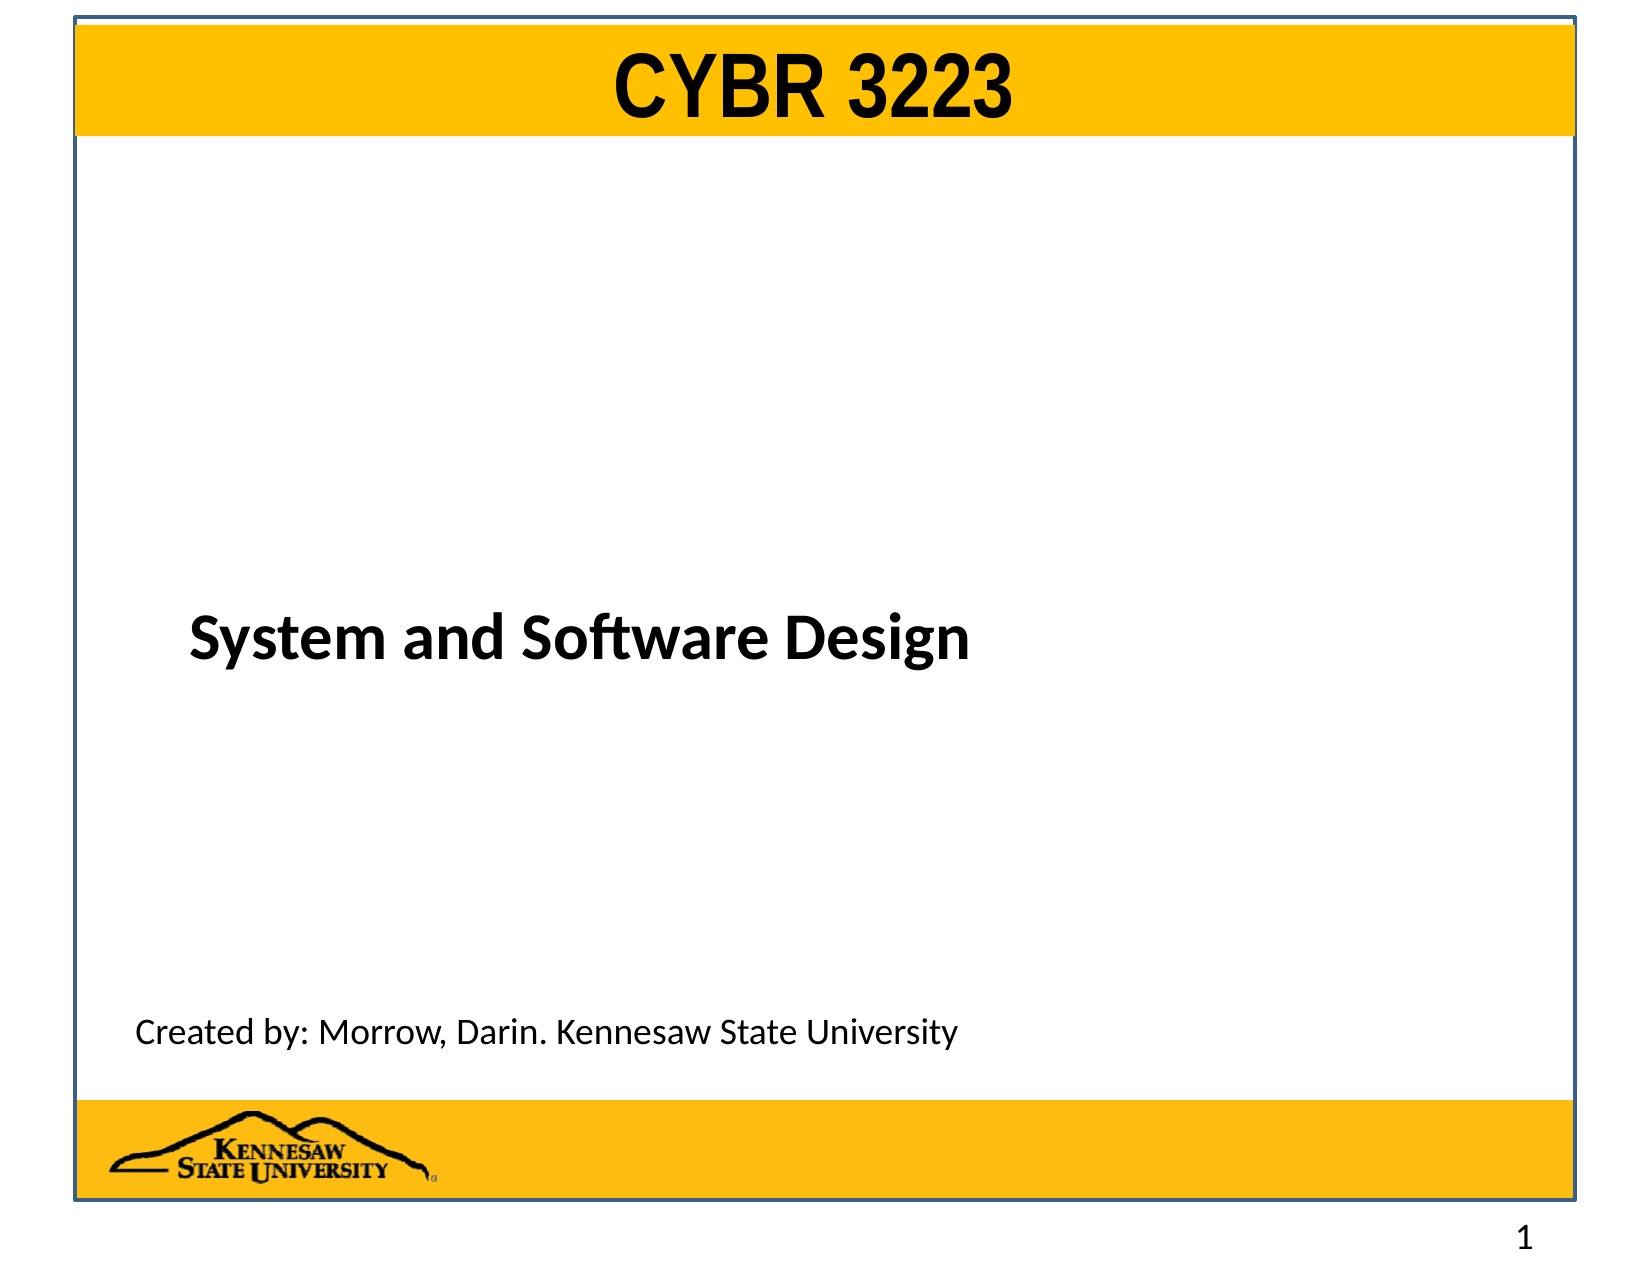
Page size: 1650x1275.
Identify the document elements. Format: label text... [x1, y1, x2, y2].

text_box System and Software Design [174, 585, 1238, 681]
text_box Created by: Morrow, Darin. Kennesaw State University [120, 999, 1530, 1060]
picture [108, 1111, 437, 1184]
title CYBR 3223 [75, 24, 1575, 137]
